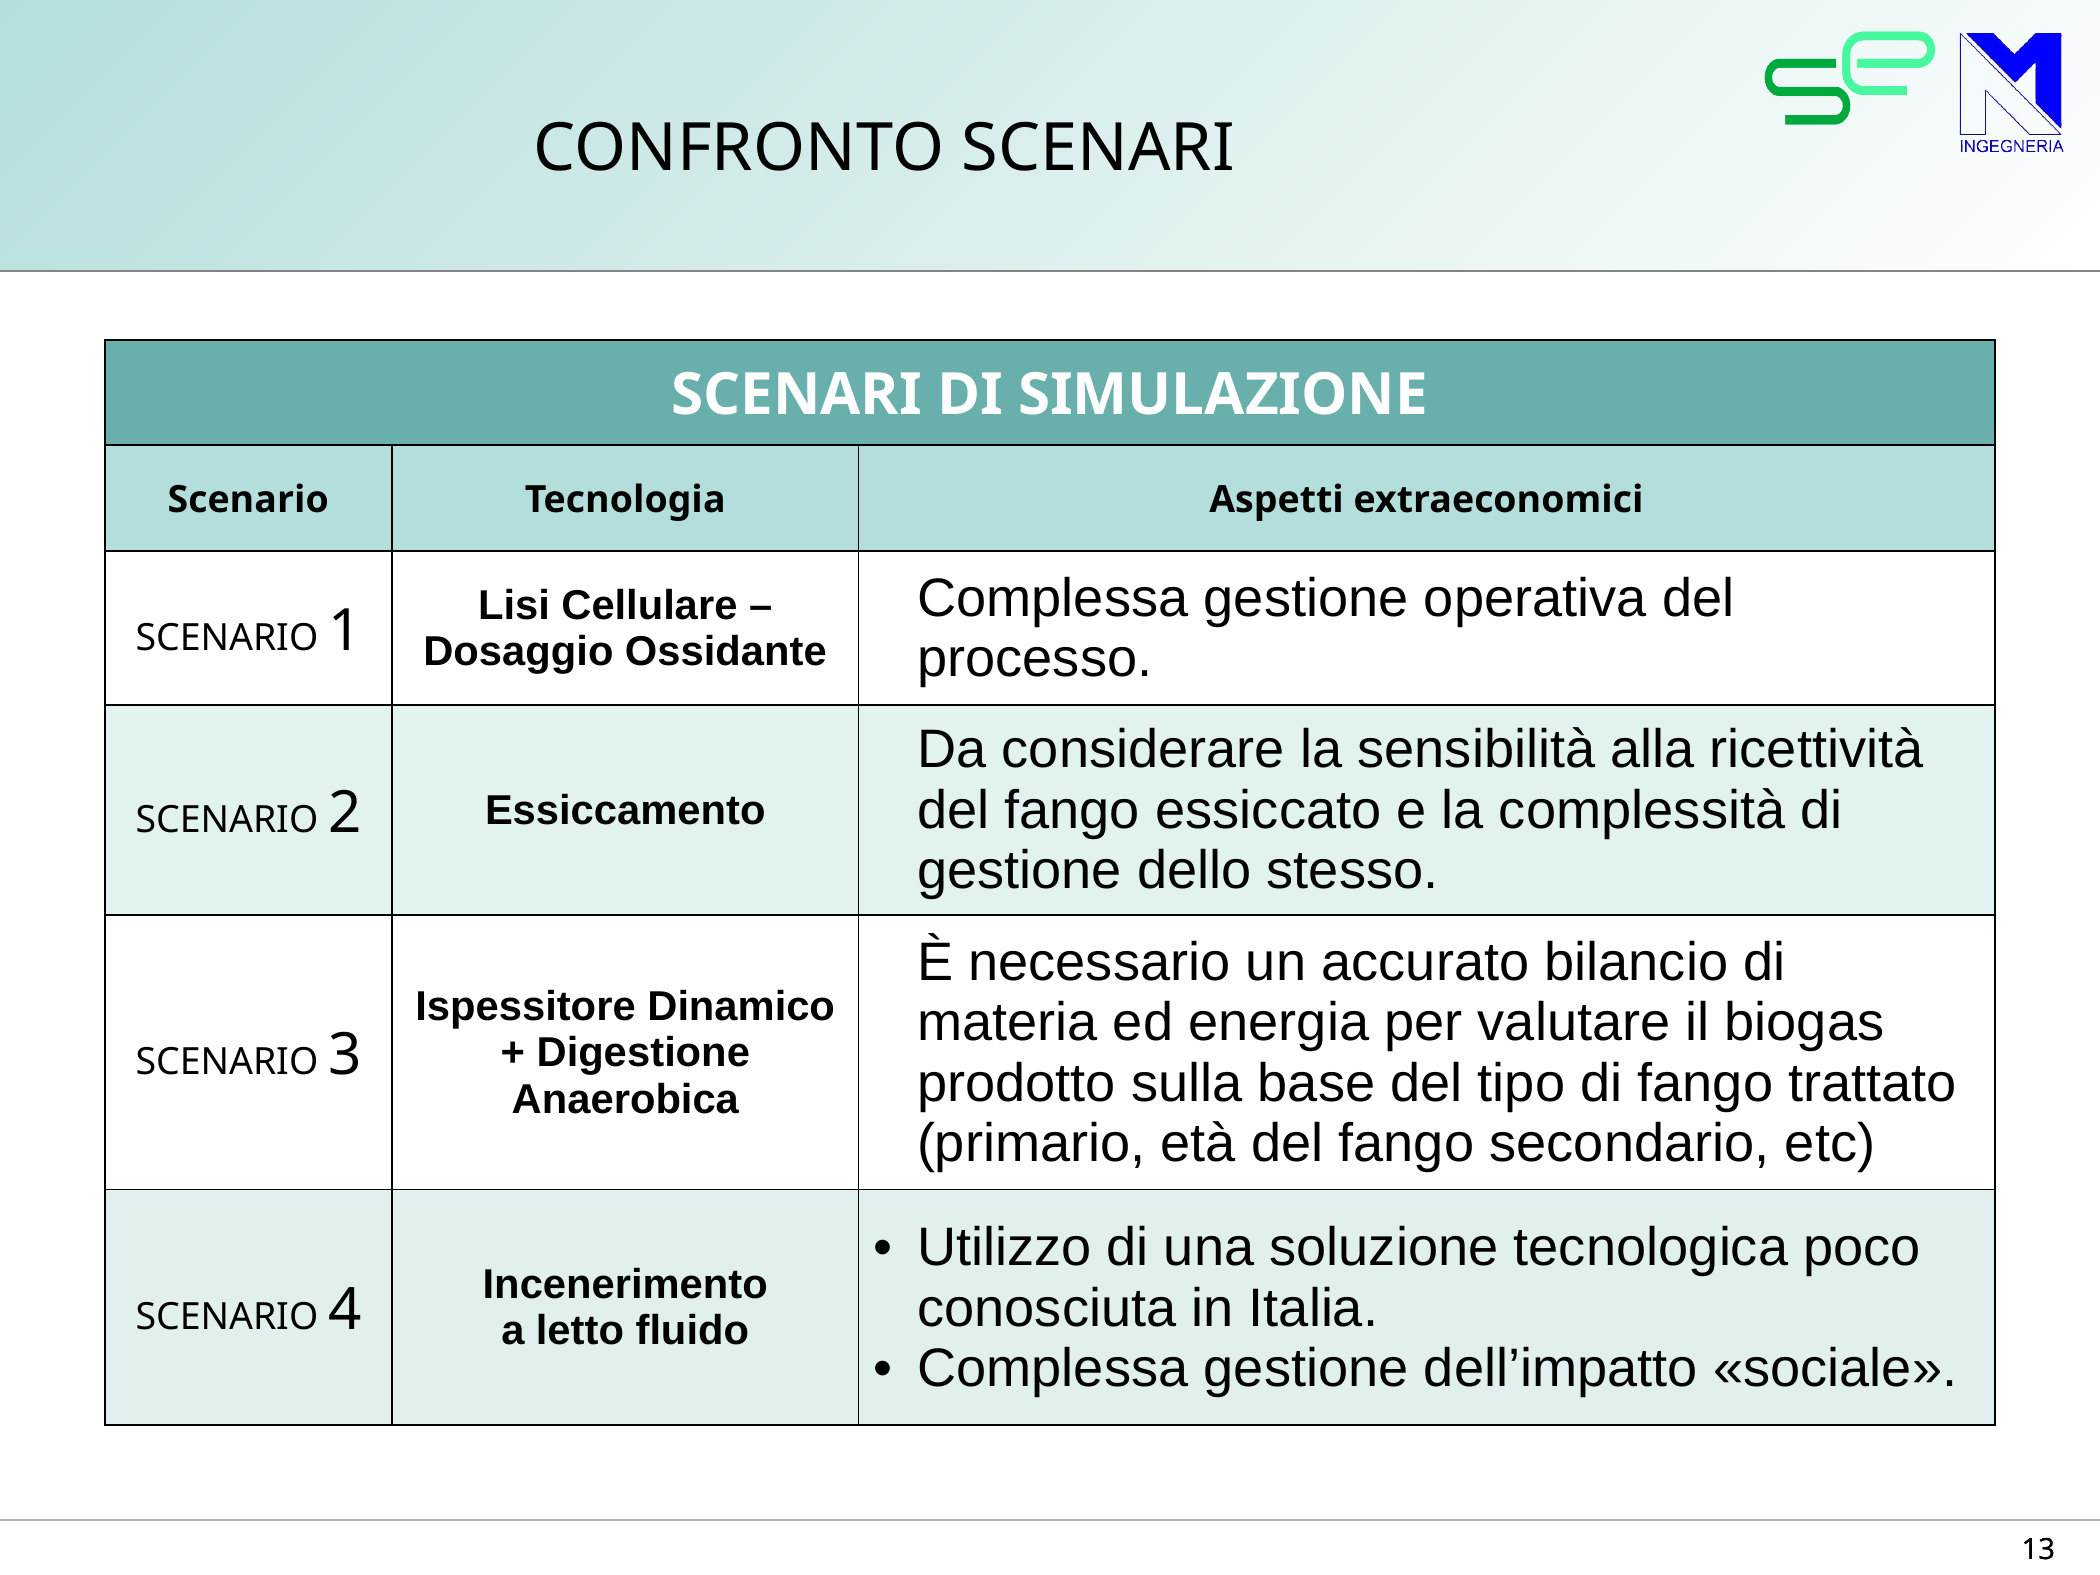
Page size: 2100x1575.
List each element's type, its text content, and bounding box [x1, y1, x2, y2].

table_cell Incenerimento a letto fluido [393, 1190, 858, 1424]
table_cell Utilizzo di una soluzione tecnologica poco conosciuta in Italia. Complessa gestione dell’impatto «sociale». [859, 1190, 1994, 1424]
table_cell Ispessitore Dinamico + Digestione Anaerobica [393, 916, 858, 1189]
table_header SCENARI DI SIMULAZIONE [106, 341, 1994, 444]
picture [1761, 27, 1939, 128]
table_cell Essiccamento [393, 706, 858, 914]
table_cell SCENARIO 2 [106, 706, 391, 914]
table_cell È necessario un accurato bilancio di materia ed energia per valutare il biogas prodotto sulla base del tipo di fango trattato (primario, età del fango secondario, etc) [859, 916, 1994, 1189]
table_cell Da considerare la sensibilità alla ricettività del fango essiccato e la complessità di gestione dello stesso. [859, 706, 1994, 914]
table_cell Tecnologia [393, 446, 858, 550]
text_box [0, 0, 2100, 270]
table_cell Lisi Cellulare – Dosaggio Ossidante [393, 552, 858, 704]
table_cell SCENARIO 1 [106, 552, 391, 704]
table_cell SCENARIO 3 [106, 916, 391, 1189]
picture [1947, 27, 2069, 160]
table_cell Aspetti extraeconomici [859, 446, 1994, 550]
text_box 13 [2006, 1531, 2083, 1575]
text_box CONFRONTO SCENARI [69, 77, 1700, 209]
table_cell SCENARIO 4 [106, 1190, 391, 1424]
table_cell Scenario [106, 446, 391, 550]
table_cell Complessa gestione operativa del processo. [859, 552, 1994, 704]
